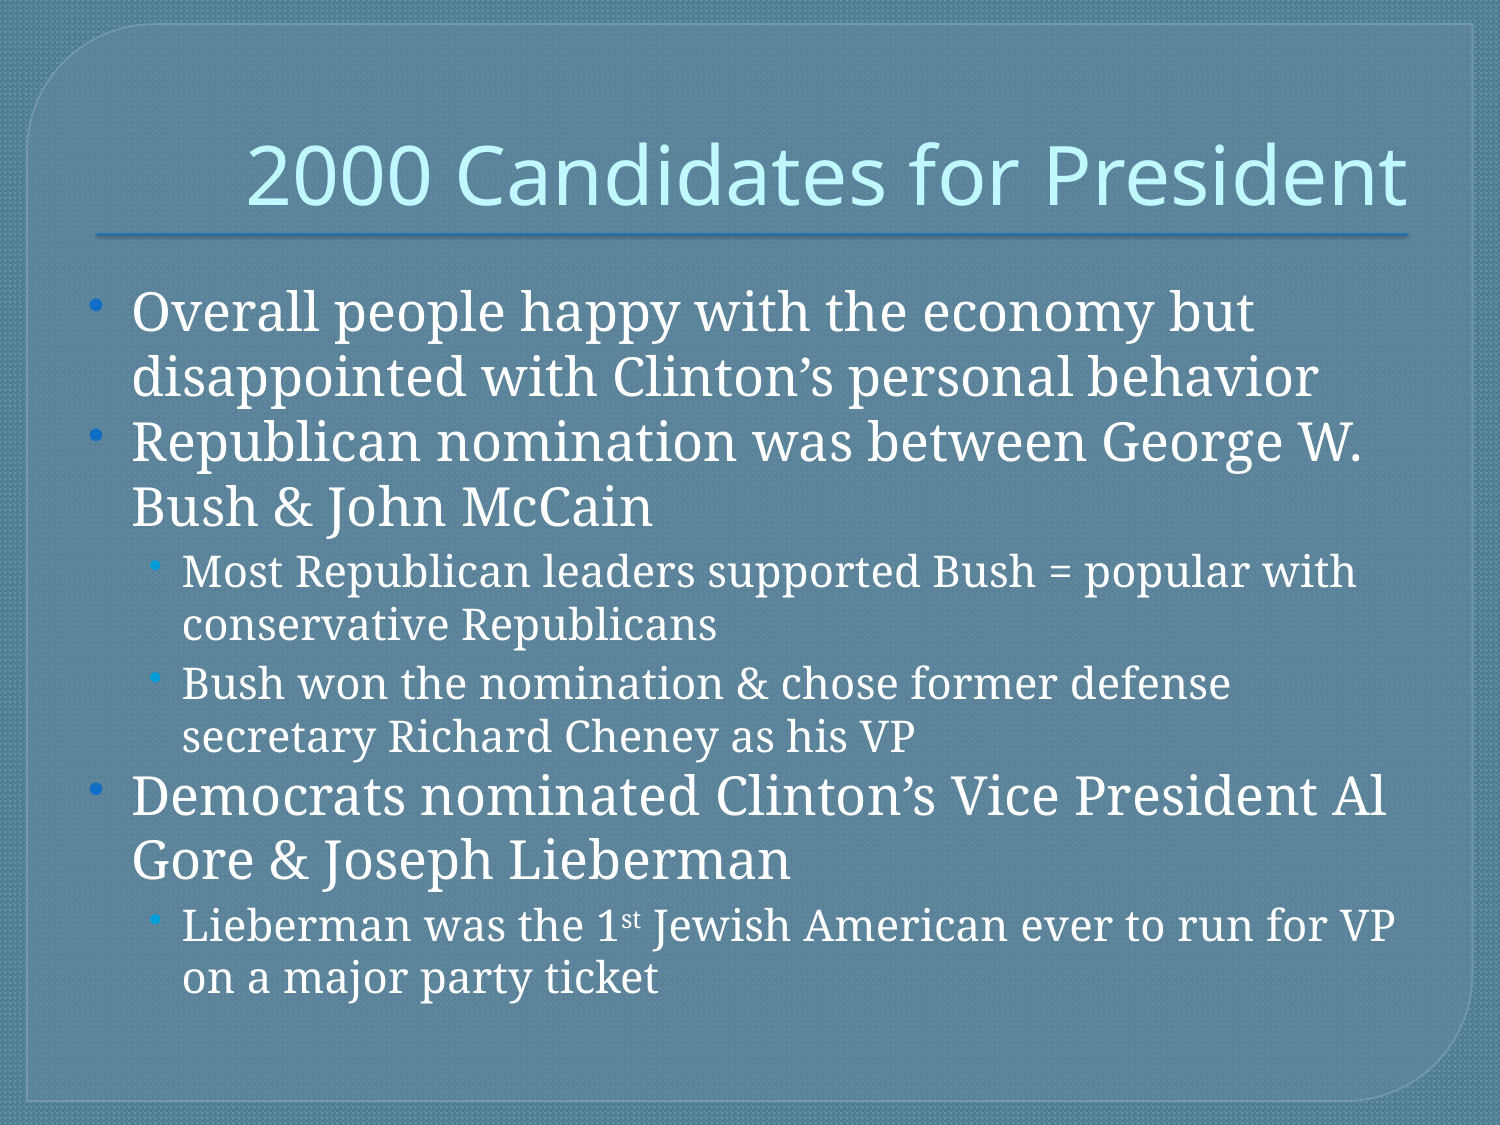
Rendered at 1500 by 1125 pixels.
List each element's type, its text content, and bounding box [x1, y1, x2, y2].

title 2000 Candidates for President [75, 41, 1425, 230]
list Overall people happy with the economy but disappointed with Clinton’s personal behavior Republican nomination was between George W. Bush & John McCain Most Republican leaders supported Bush = popular with conservative Republicans Bush won the nomination & chose former defense secretary Richard Cheney as his VP Democrats nominated Clinton’s Vice President Al Gore & Joseph Lieberman Lieberman was the 1st Jewish American ever to run for VP on a major party ticket [75, 270, 1425, 1013]
